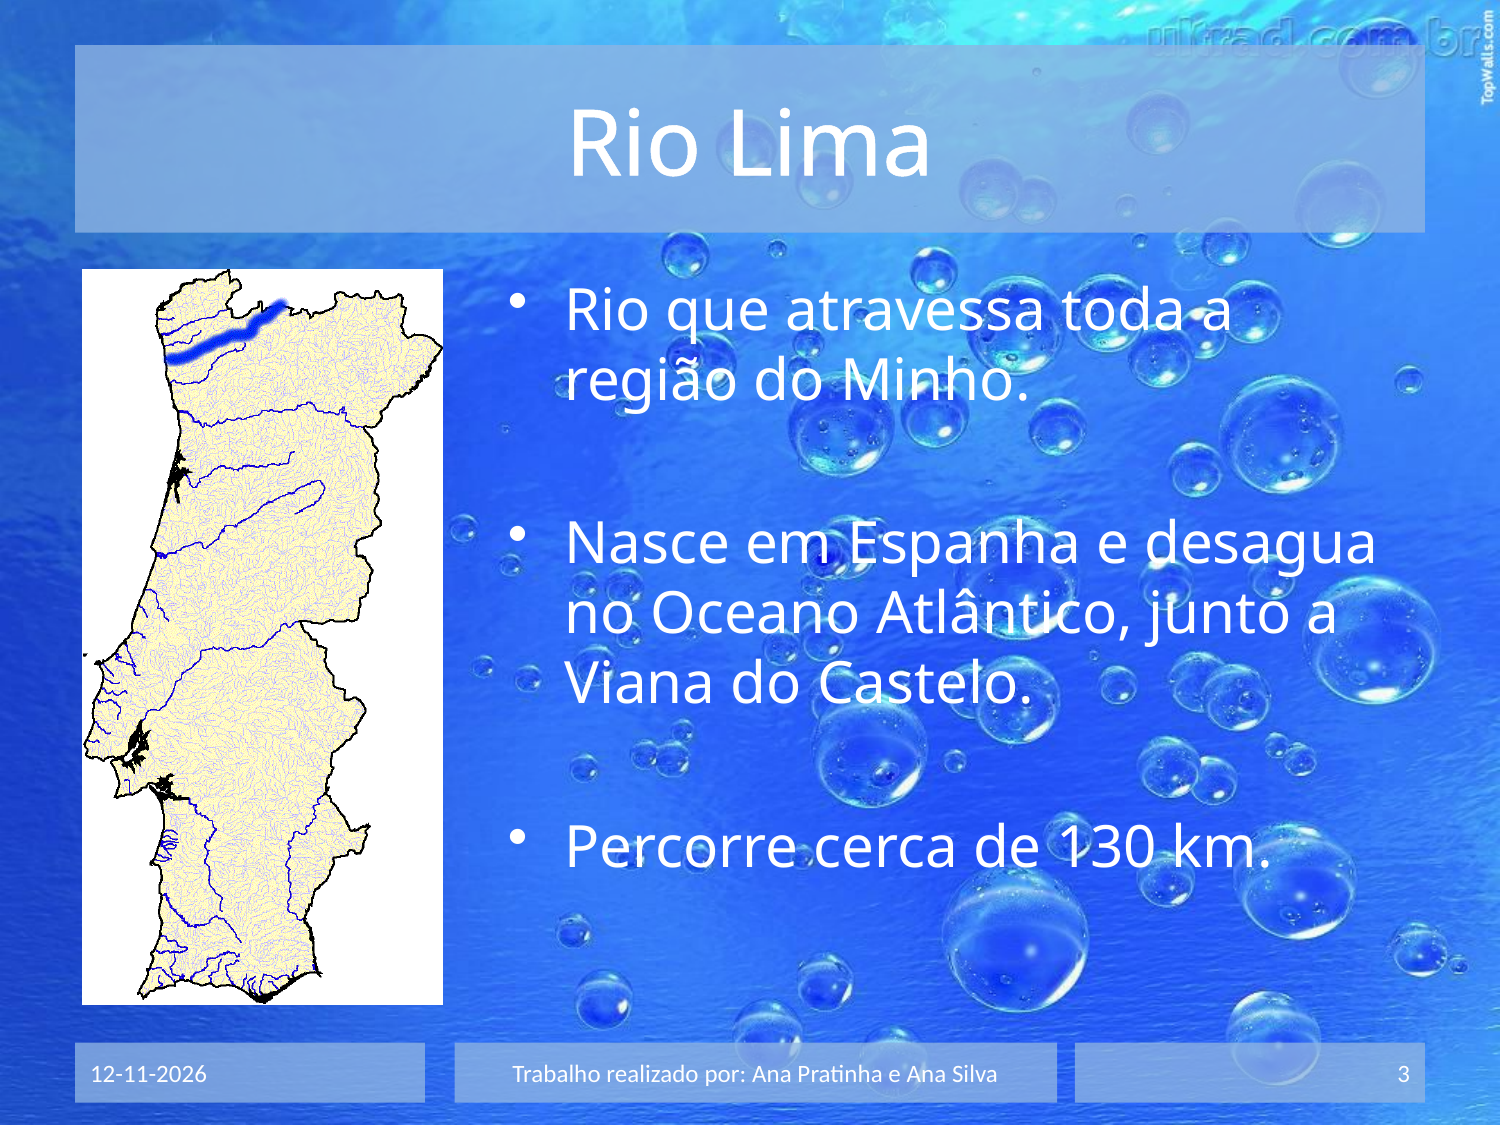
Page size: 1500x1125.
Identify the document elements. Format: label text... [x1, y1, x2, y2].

text_box Rio que atravessa toda a região do Minho. Nasce em Espanha e desagua no Oceano Atlântico, junto a Viana do Castelo. Percorre cerca de 130 km. [492, 264, 1404, 707]
title Rio Lima [75, 45, 1425, 233]
footer Trabalho realizado por: Ana Pratinha e Ana Silva [454, 1042, 1058, 1103]
picture [0, 0, 1500, 1125]
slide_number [75, 1042, 425, 1103]
slide_number 3 [1074, 1042, 1425, 1103]
